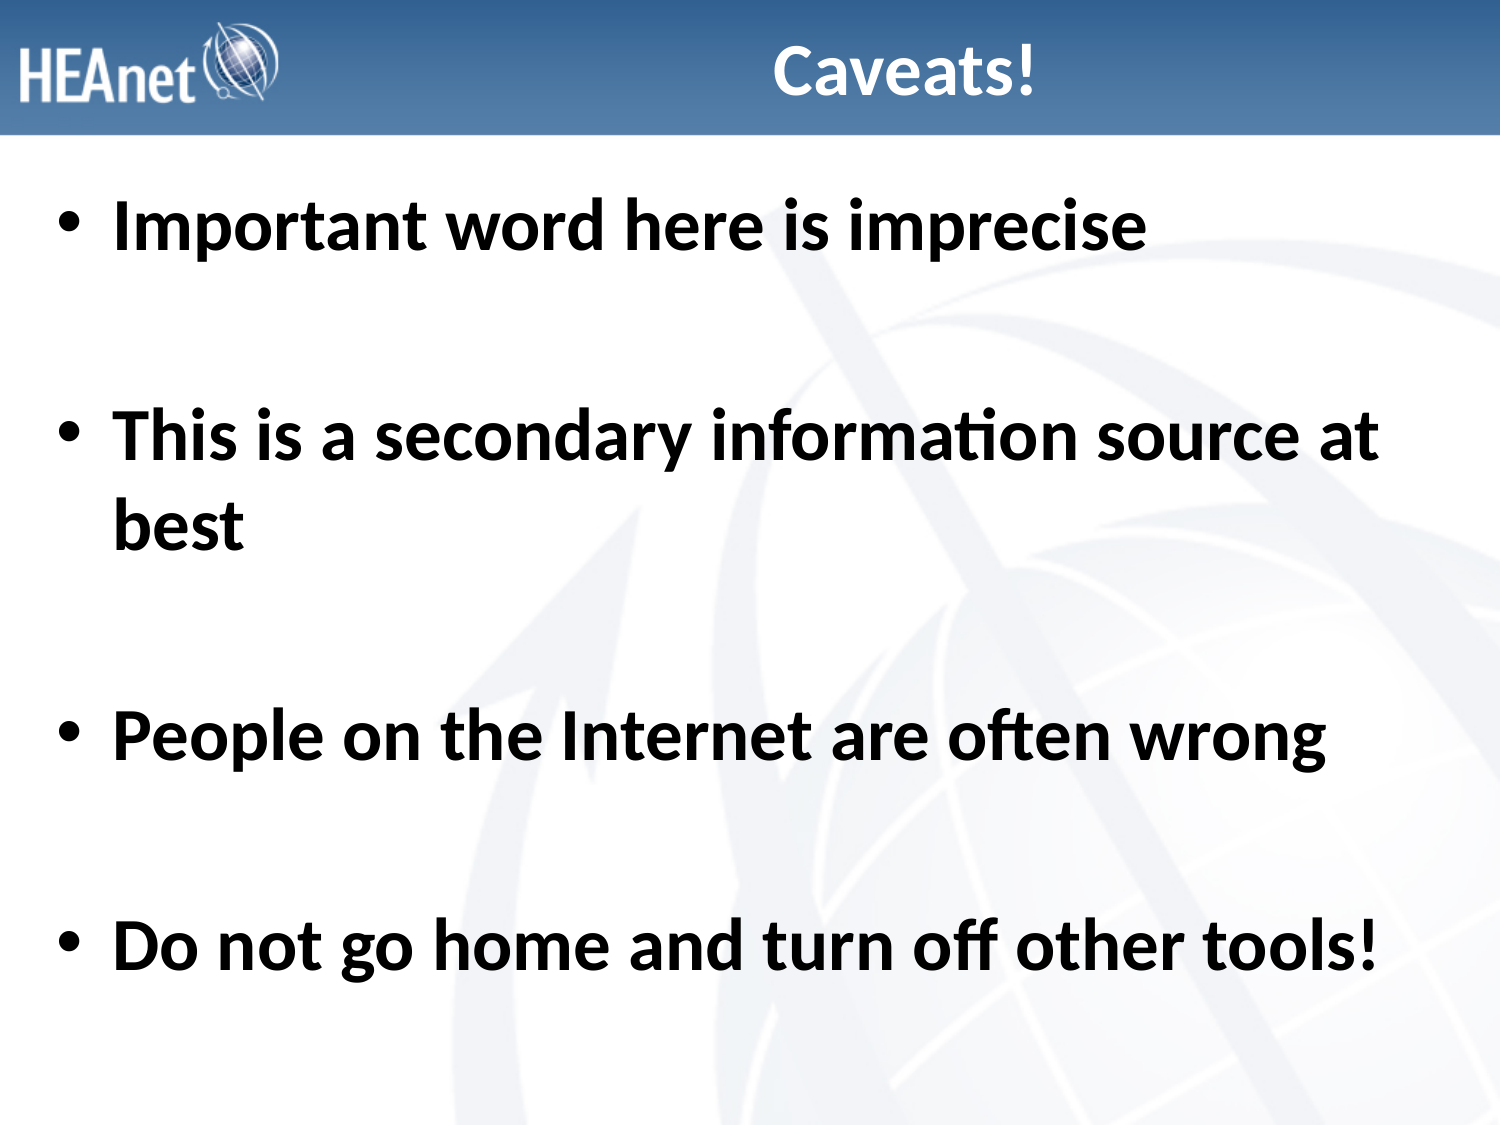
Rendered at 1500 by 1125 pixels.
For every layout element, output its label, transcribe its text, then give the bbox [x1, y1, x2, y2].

list Important word here is imprecise This is a secondary information source at best People on the Internet are often wrong Do not go home and turn off other tools! [40, 167, 1448, 911]
title Caveats! [312, 0, 1500, 160]
picture [0, 0, 1500, 1125]
